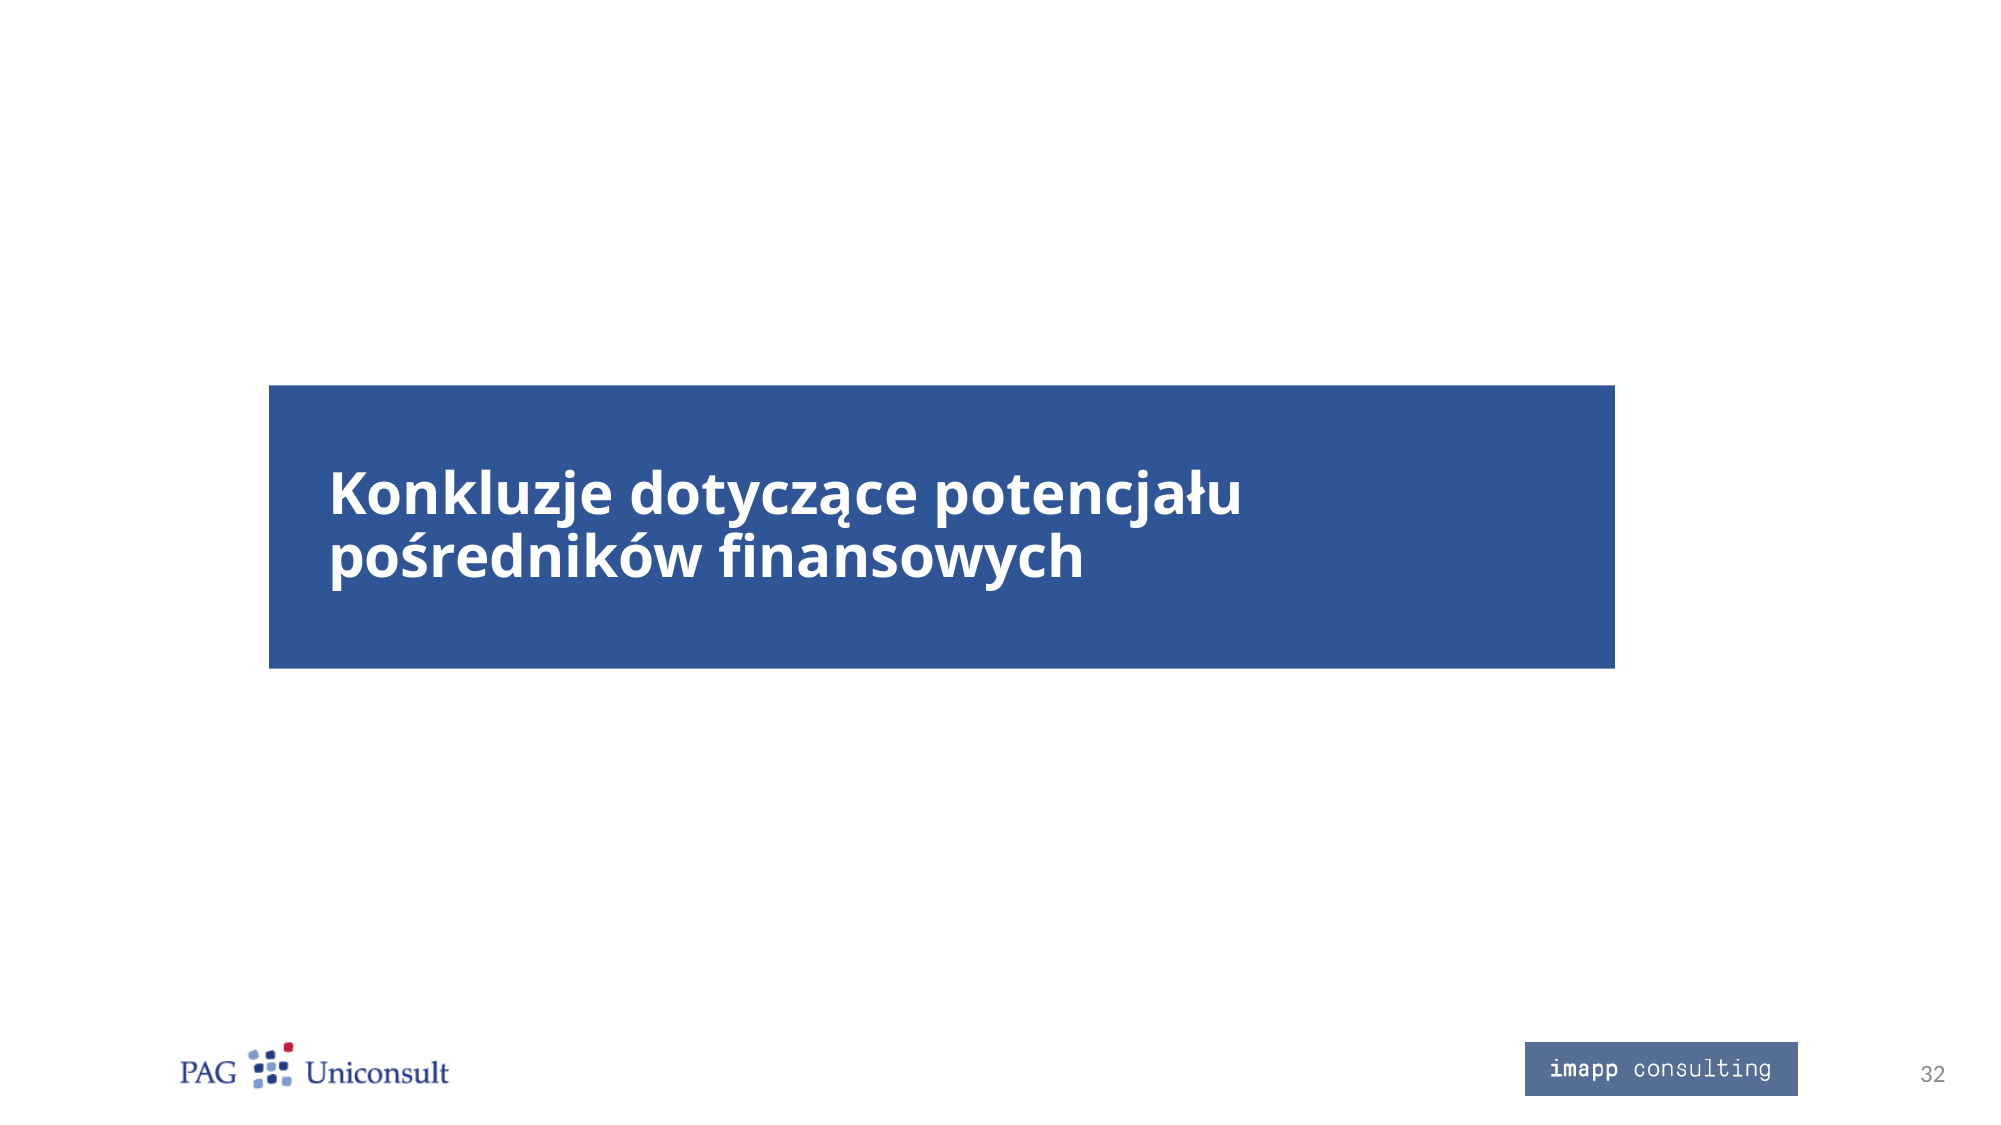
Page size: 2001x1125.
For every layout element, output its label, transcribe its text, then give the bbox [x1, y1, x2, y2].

slide_number 32 [1862, 1042, 1961, 1103]
title Konkluzje dotyczące potencjału pośredników finansowych [269, 385, 1615, 669]
picture [165, 1040, 475, 1113]
